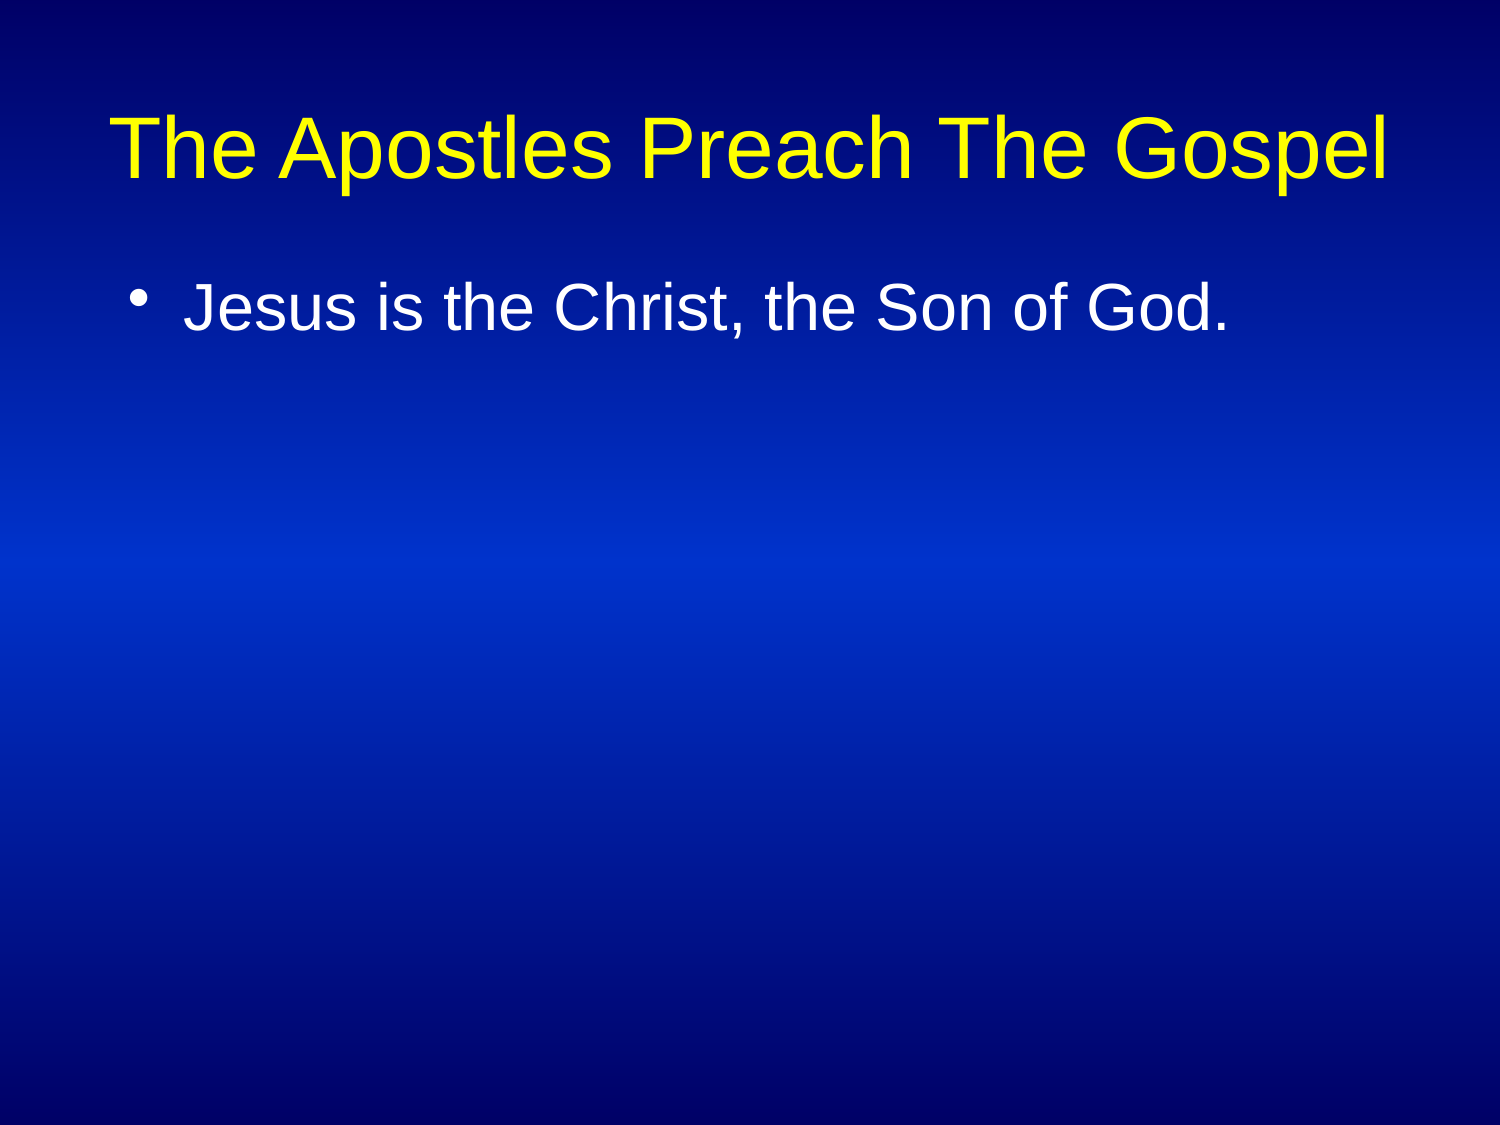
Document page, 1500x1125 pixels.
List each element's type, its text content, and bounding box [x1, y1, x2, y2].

list Jesus is the Christ, the Son of God. [112, 262, 1463, 1125]
title The Apostles Preach The Gospel [37, 50, 1463, 238]
